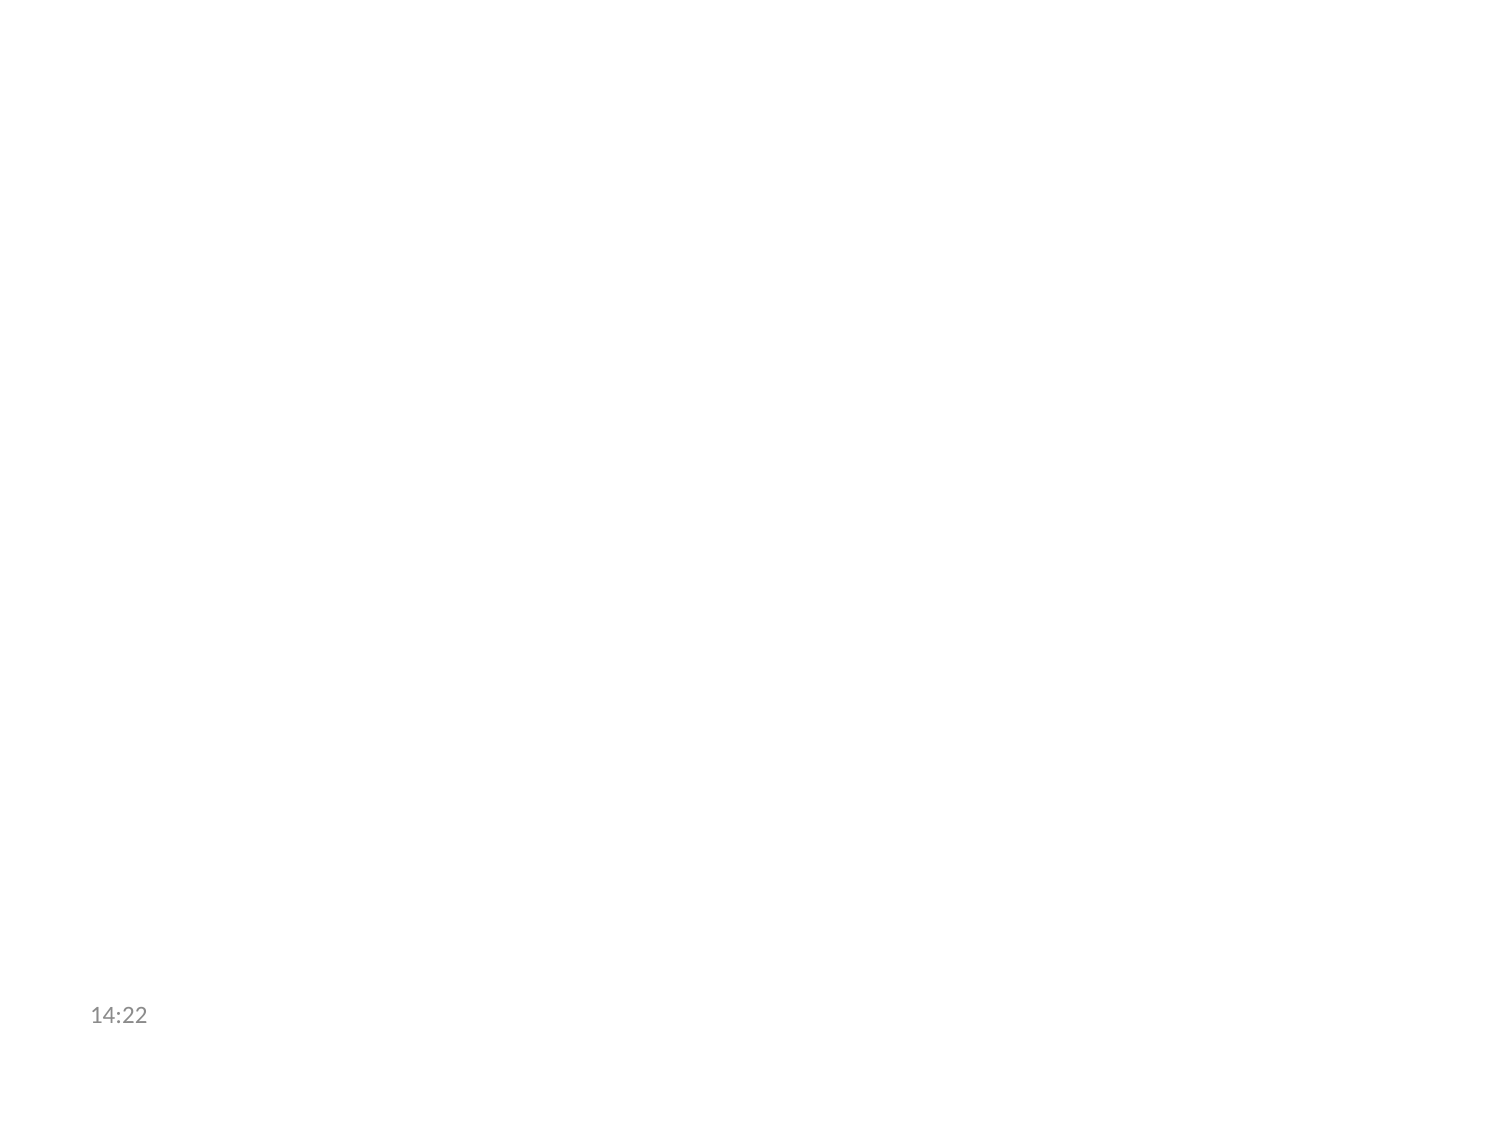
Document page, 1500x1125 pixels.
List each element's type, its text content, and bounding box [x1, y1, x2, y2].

text_box 15:35 [75, 983, 425, 1044]
